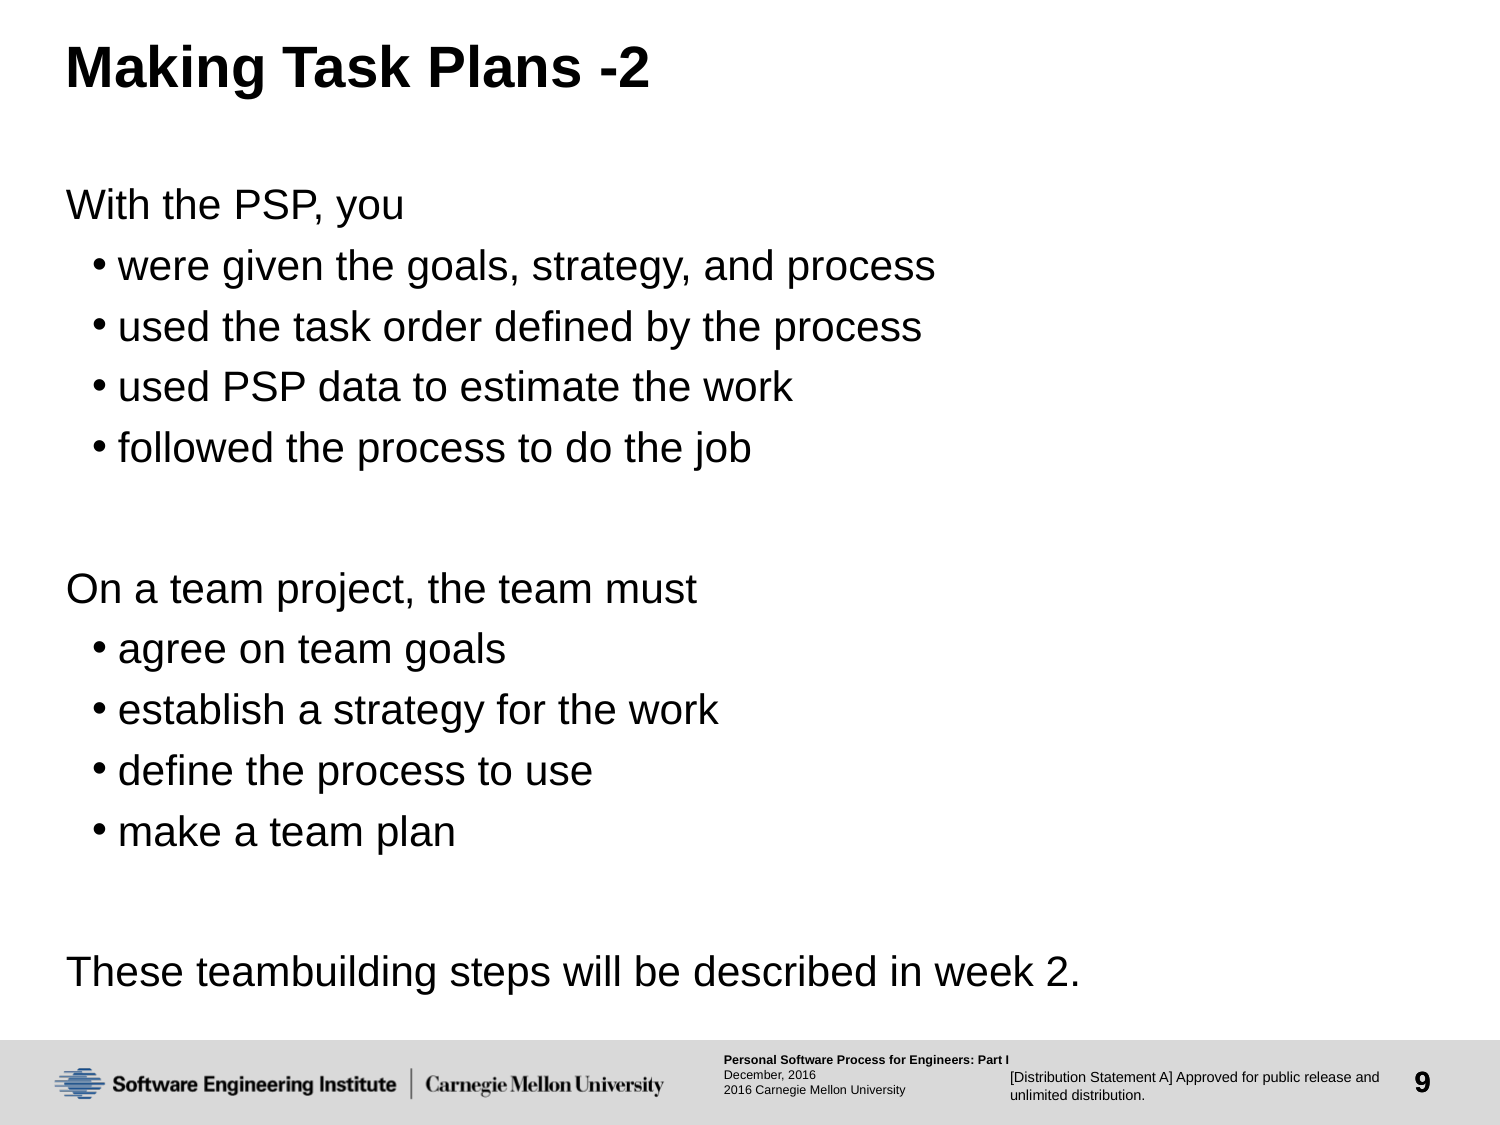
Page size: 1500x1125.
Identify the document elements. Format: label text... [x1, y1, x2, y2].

title Making Task Plans -2 [65, 37, 1313, 148]
picture [46, 1061, 673, 1104]
list With the PSP, you were given the goals, strategy, and process used the task order defined by the process used PSP data to estimate the work followed the process to do the job On a team project, the team must agree on team goals establish a strategy for the work define the process to use make a team plan These teambuilding steps will be described in week 2. [65, 177, 1431, 1000]
